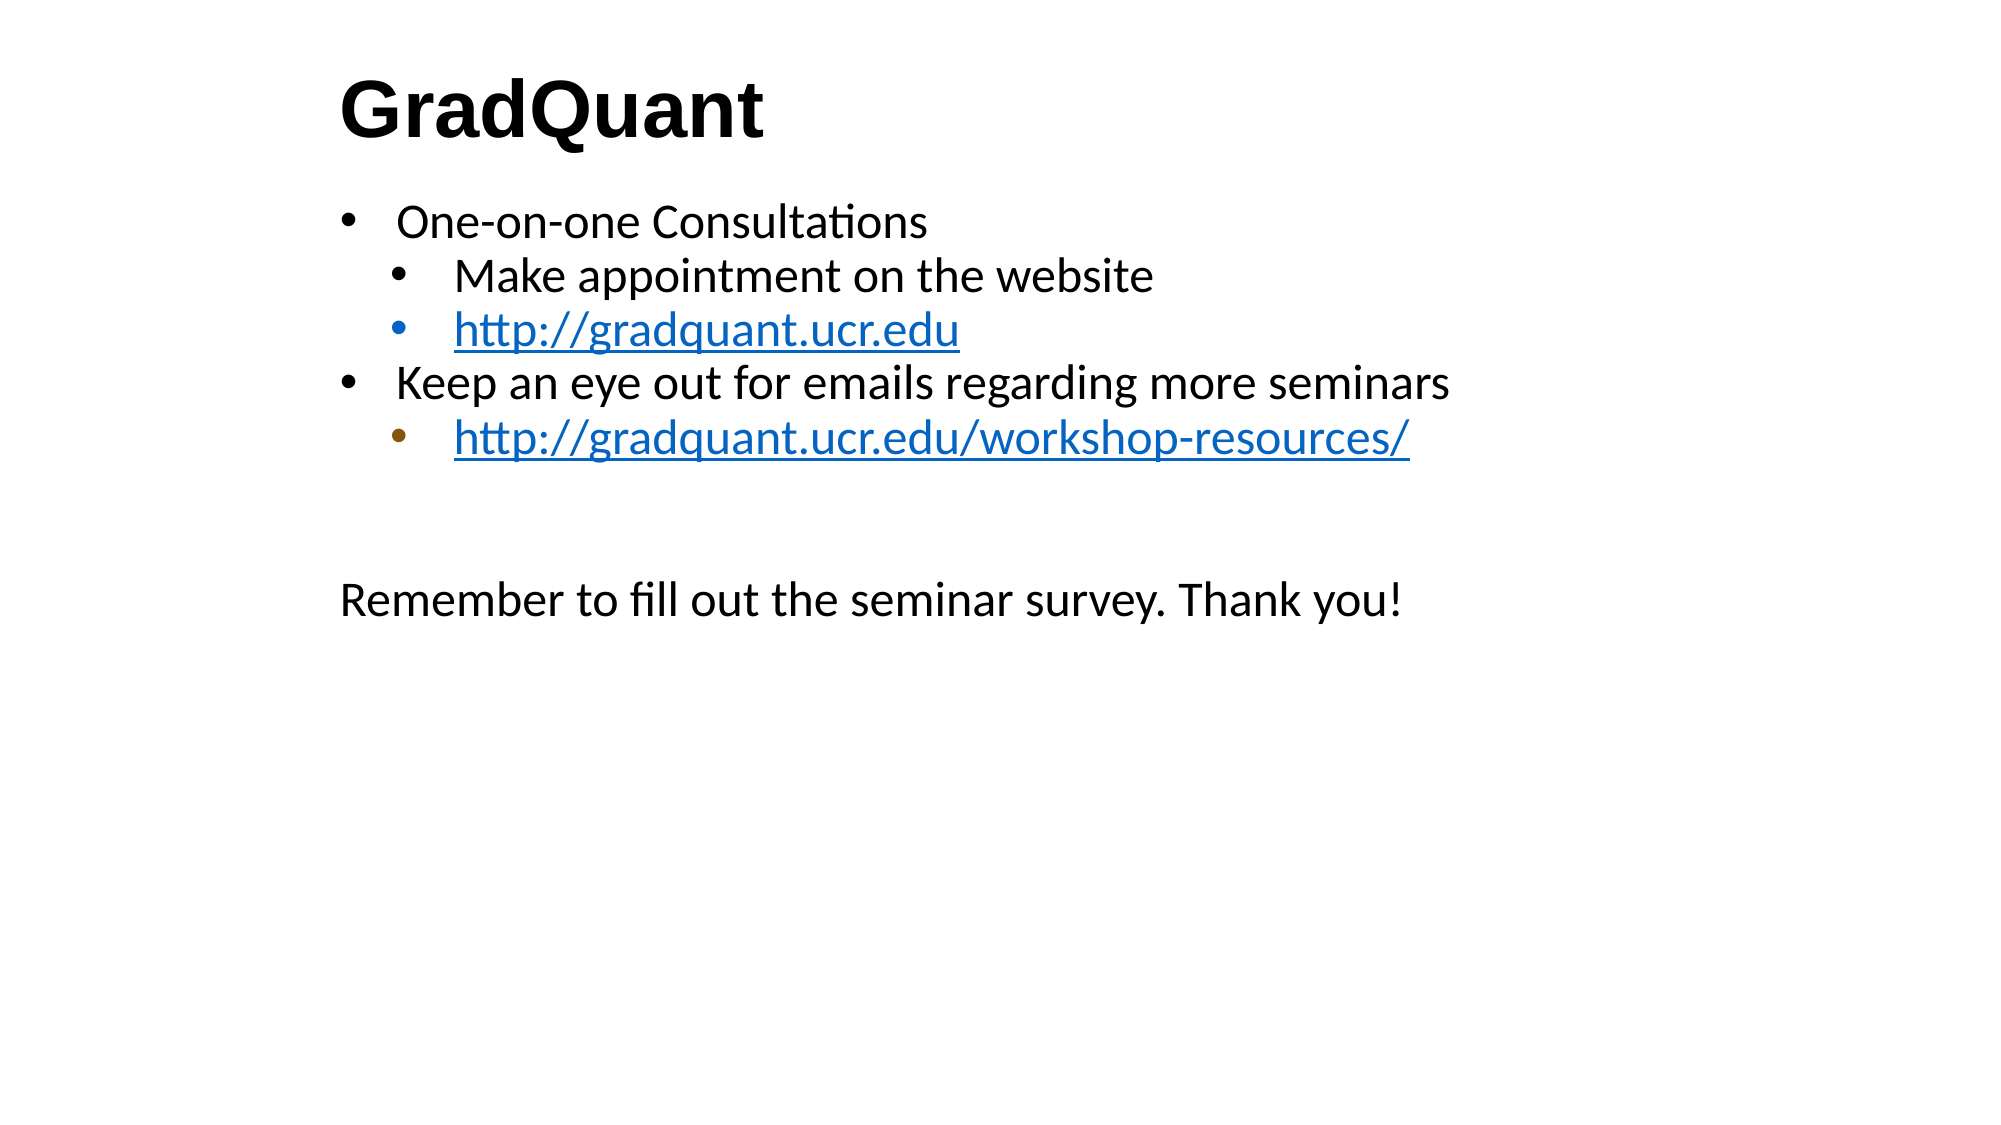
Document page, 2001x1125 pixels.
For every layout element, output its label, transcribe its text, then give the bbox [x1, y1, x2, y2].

title GradQuant [324, 37, 1550, 163]
list One-on-one Consultations Make appointment on the website http://gradquant.ucr.edu Keep an eye out for emails regarding more seminars http://gradquant.ucr.edu/workshop-resources/ Remember to fill out the seminar survey. Thank you! [324, 187, 1675, 1025]
